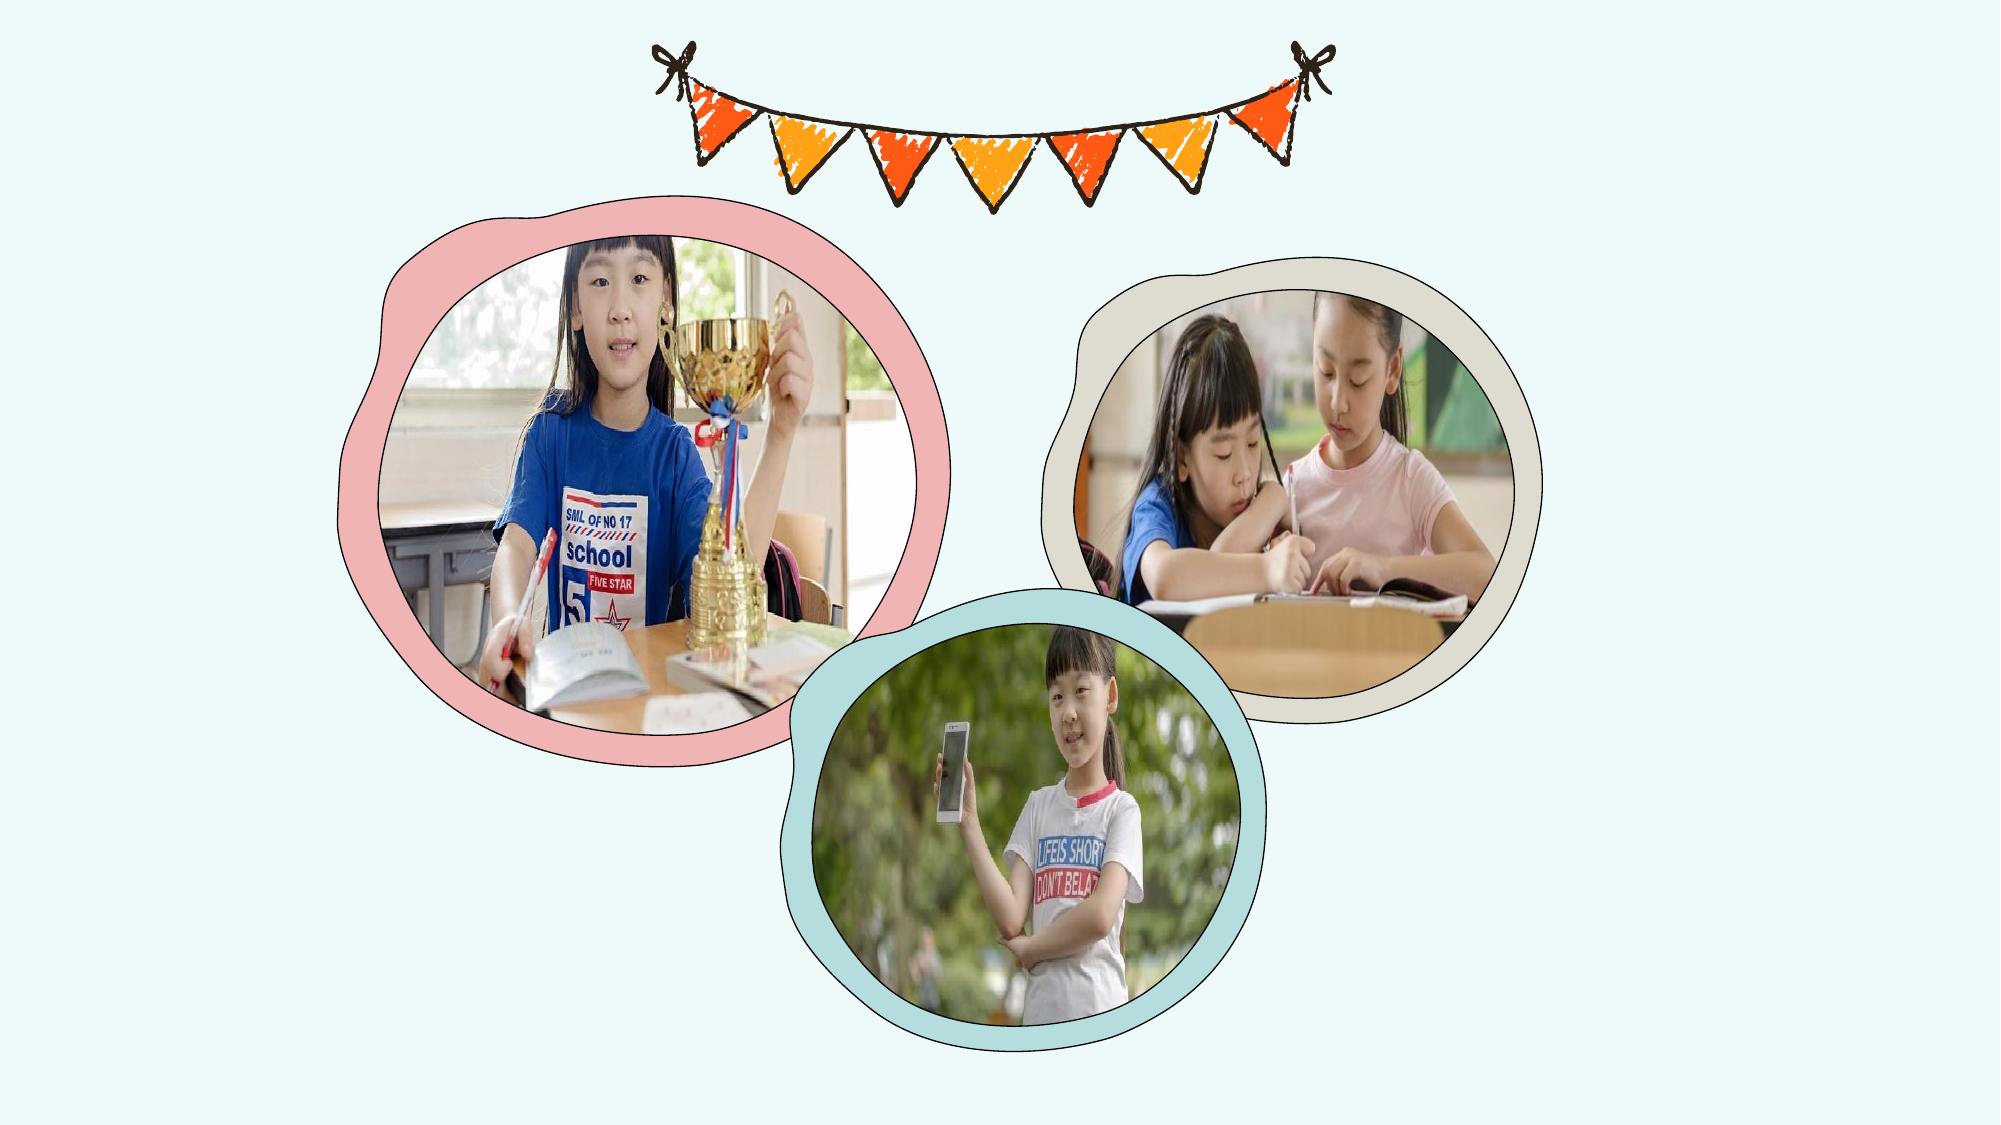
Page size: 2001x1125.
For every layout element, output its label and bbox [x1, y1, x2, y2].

text_box [1040, 250, 1556, 730]
text_box [336, 187, 967, 774]
text_box [777, 577, 1267, 1060]
picture [651, 40, 1337, 215]
